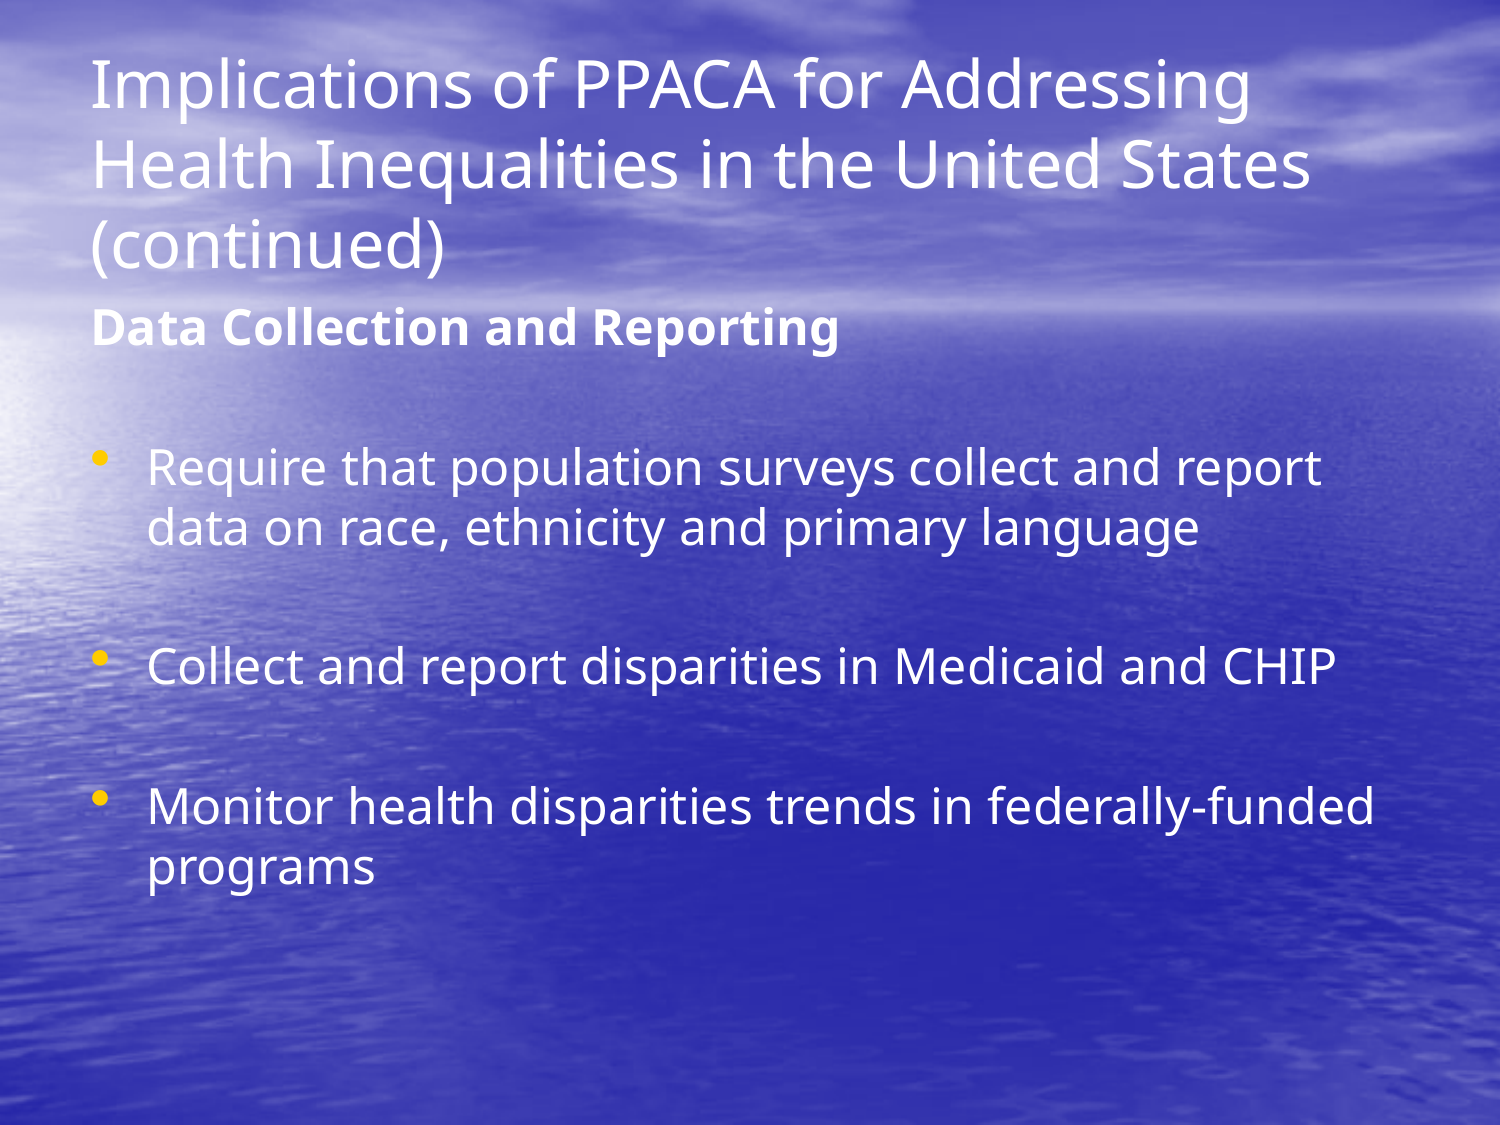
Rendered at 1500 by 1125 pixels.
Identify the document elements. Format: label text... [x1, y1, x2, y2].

title Implications of PPACA for Addressing Health Inequalities in the United States (continued) [74, 47, 1426, 276]
list Data Collection and Reporting Require that population surveys collect and report data on race, ethnicity and primary language Collect and report disparities in Medicaid and CHIP Monitor health disparities trends in federally-funded programs [74, 287, 1426, 988]
